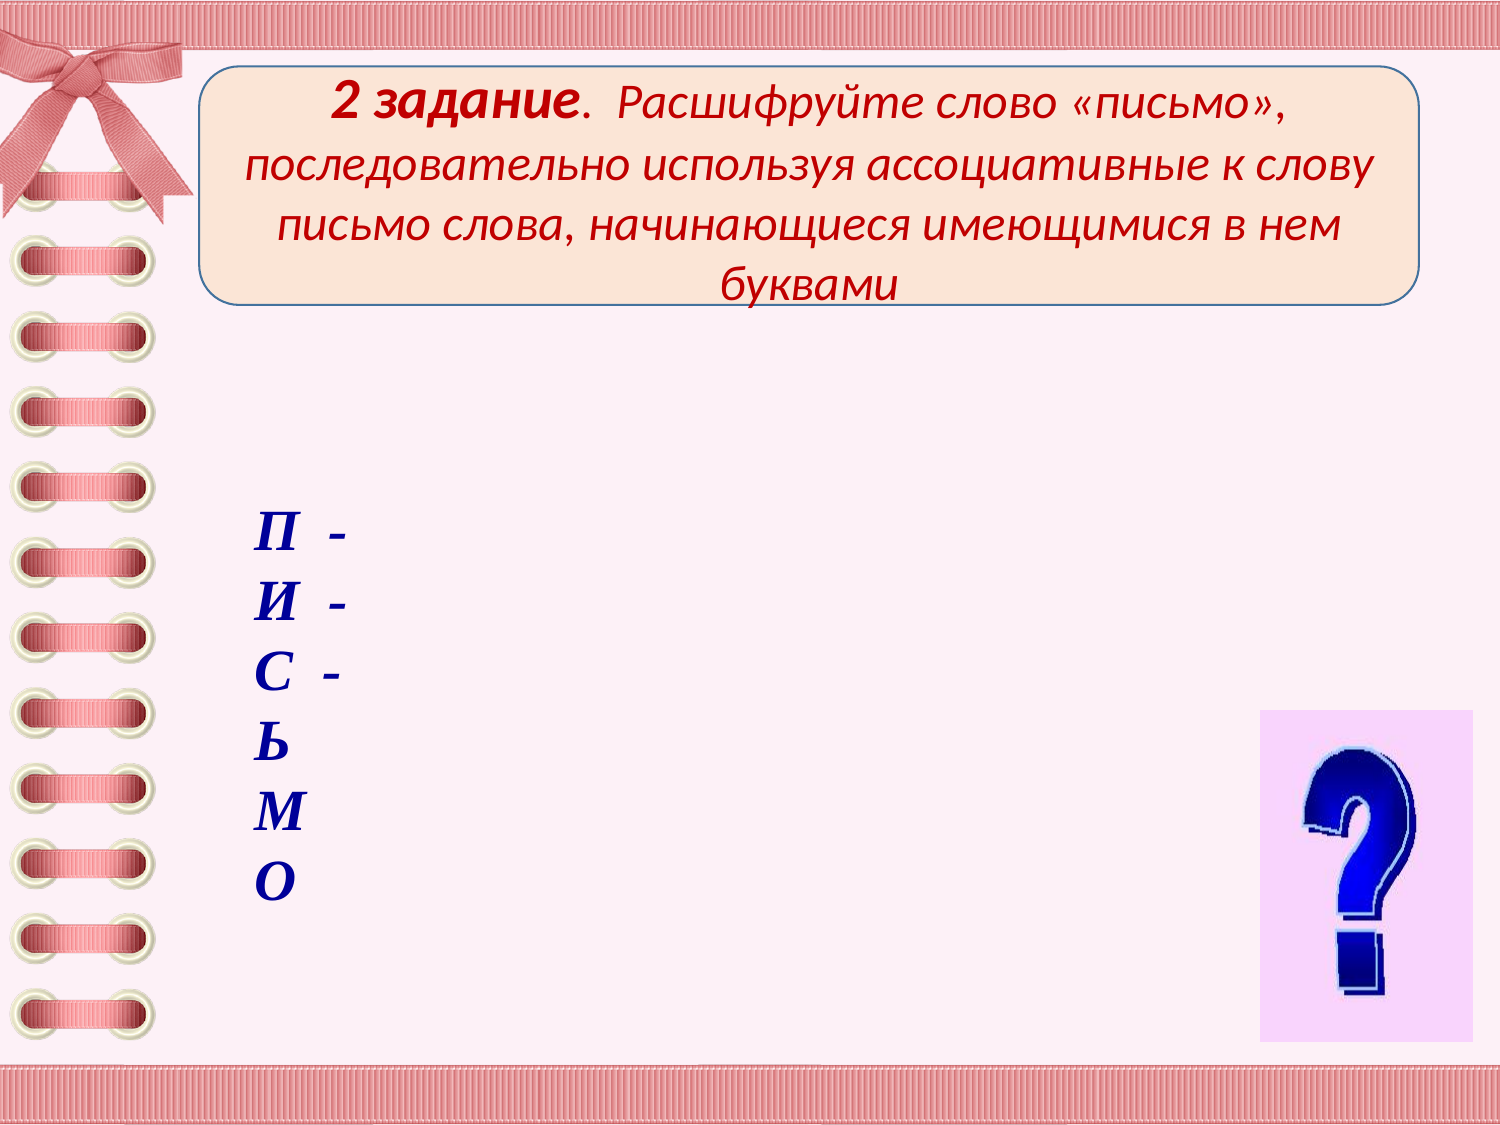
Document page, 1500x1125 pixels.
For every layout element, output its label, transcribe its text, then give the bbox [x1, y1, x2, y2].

picture [7, 608, 158, 667]
picture [7, 759, 158, 817]
picture [7, 909, 158, 968]
picture [7, 533, 158, 592]
picture [7, 382, 158, 441]
picture [1259, 710, 1473, 1042]
picture [7, 984, 158, 1043]
text_box П - И - С - Ь М О [240, 484, 1332, 920]
picture [0, 1060, 1500, 1125]
text_box 2 задание. Расшифруйте слово «письмо», последовательно используя ассоциативные к слову письмо слова, начинающиеся имеющимися в нем буквами [198, 65, 1420, 306]
picture [7, 683, 158, 742]
picture [7, 457, 158, 516]
picture [7, 834, 158, 893]
picture [7, 232, 158, 291]
picture [7, 307, 158, 366]
picture [0, 0, 1500, 225]
